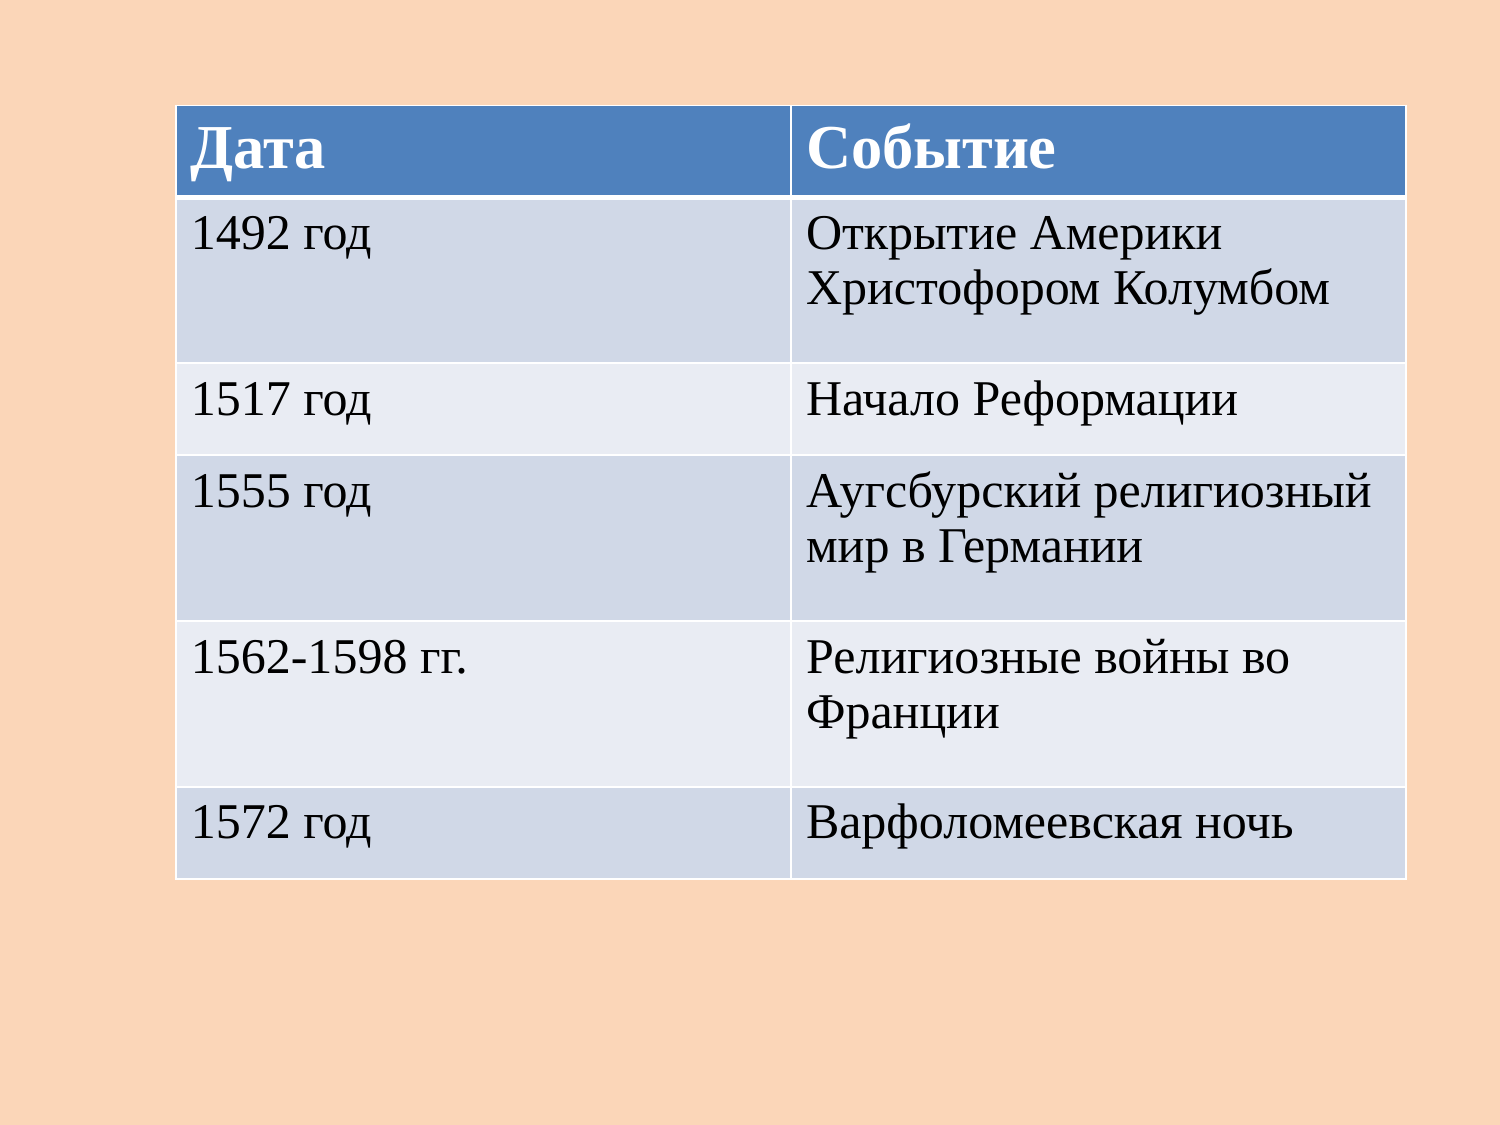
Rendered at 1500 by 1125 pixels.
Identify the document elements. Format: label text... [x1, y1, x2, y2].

table_header Событие [792, 106, 1405, 195]
table_cell Открытие Америки Христофором Колумбом [792, 200, 1405, 362]
table_header Дата [177, 106, 790, 195]
table_cell Варфоломеевская ночь [792, 788, 1405, 878]
table_cell 1562-1598 гг. [177, 622, 790, 786]
table_cell 1492 год [177, 200, 790, 362]
table_cell Аугсбурский религиозный мир в Германии [792, 456, 1405, 620]
table_cell 1572 год [177, 788, 790, 878]
table_cell 1517 год [177, 364, 790, 454]
table_cell 1555 год [177, 456, 790, 620]
table_cell Религиозные войны во Франции [792, 622, 1405, 786]
table_cell Начало Реформации [792, 364, 1405, 454]
